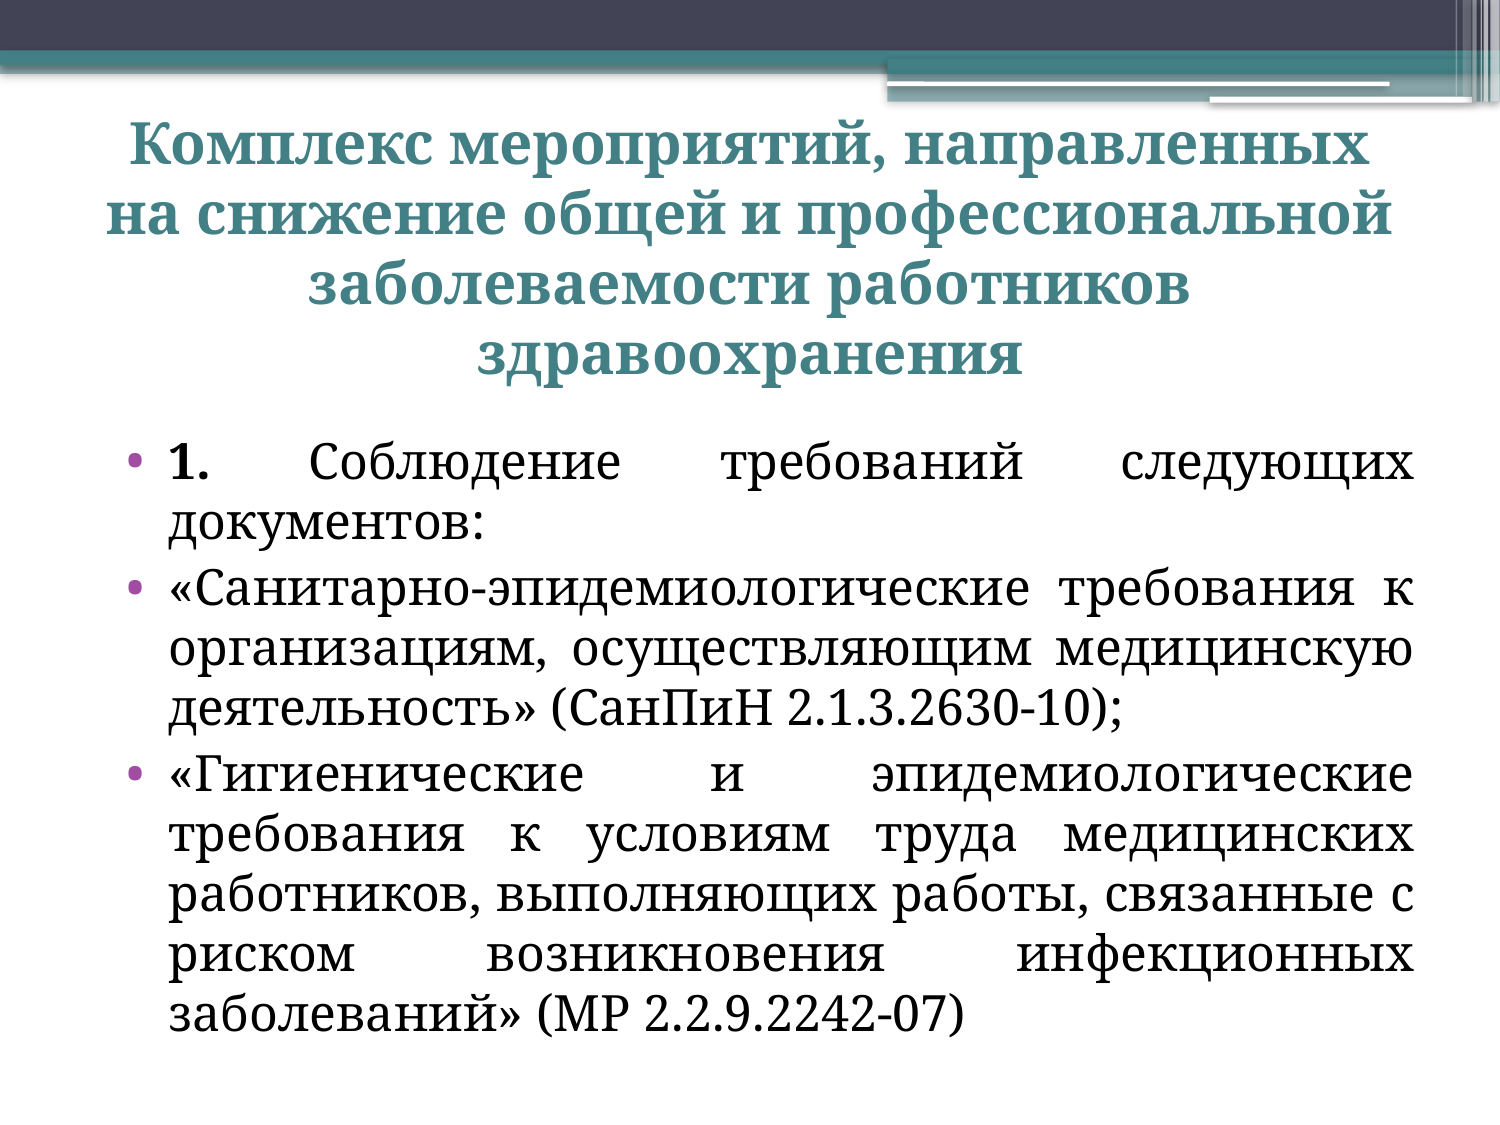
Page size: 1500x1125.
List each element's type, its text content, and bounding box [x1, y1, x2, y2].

title Комплекс мероприятий, направленных на снижение общей и профессиональной заболеваемости работников здравоохранения [75, 140, 1425, 352]
list 1. Соблюдение требований следующих документов: «Санитарно-эпидемиологические требования к организациям, осуществляющим медицинскую деятельность» (СанПиН 2.1.3.2630-10); «Гигиенические и эпидемиологические требования к условиям труда медицинских работников, выполняющих работы, связанные с риском возникновения инфекционных заболеваний» (МР 2.2.9.2242-07) [93, 421, 1430, 1079]
